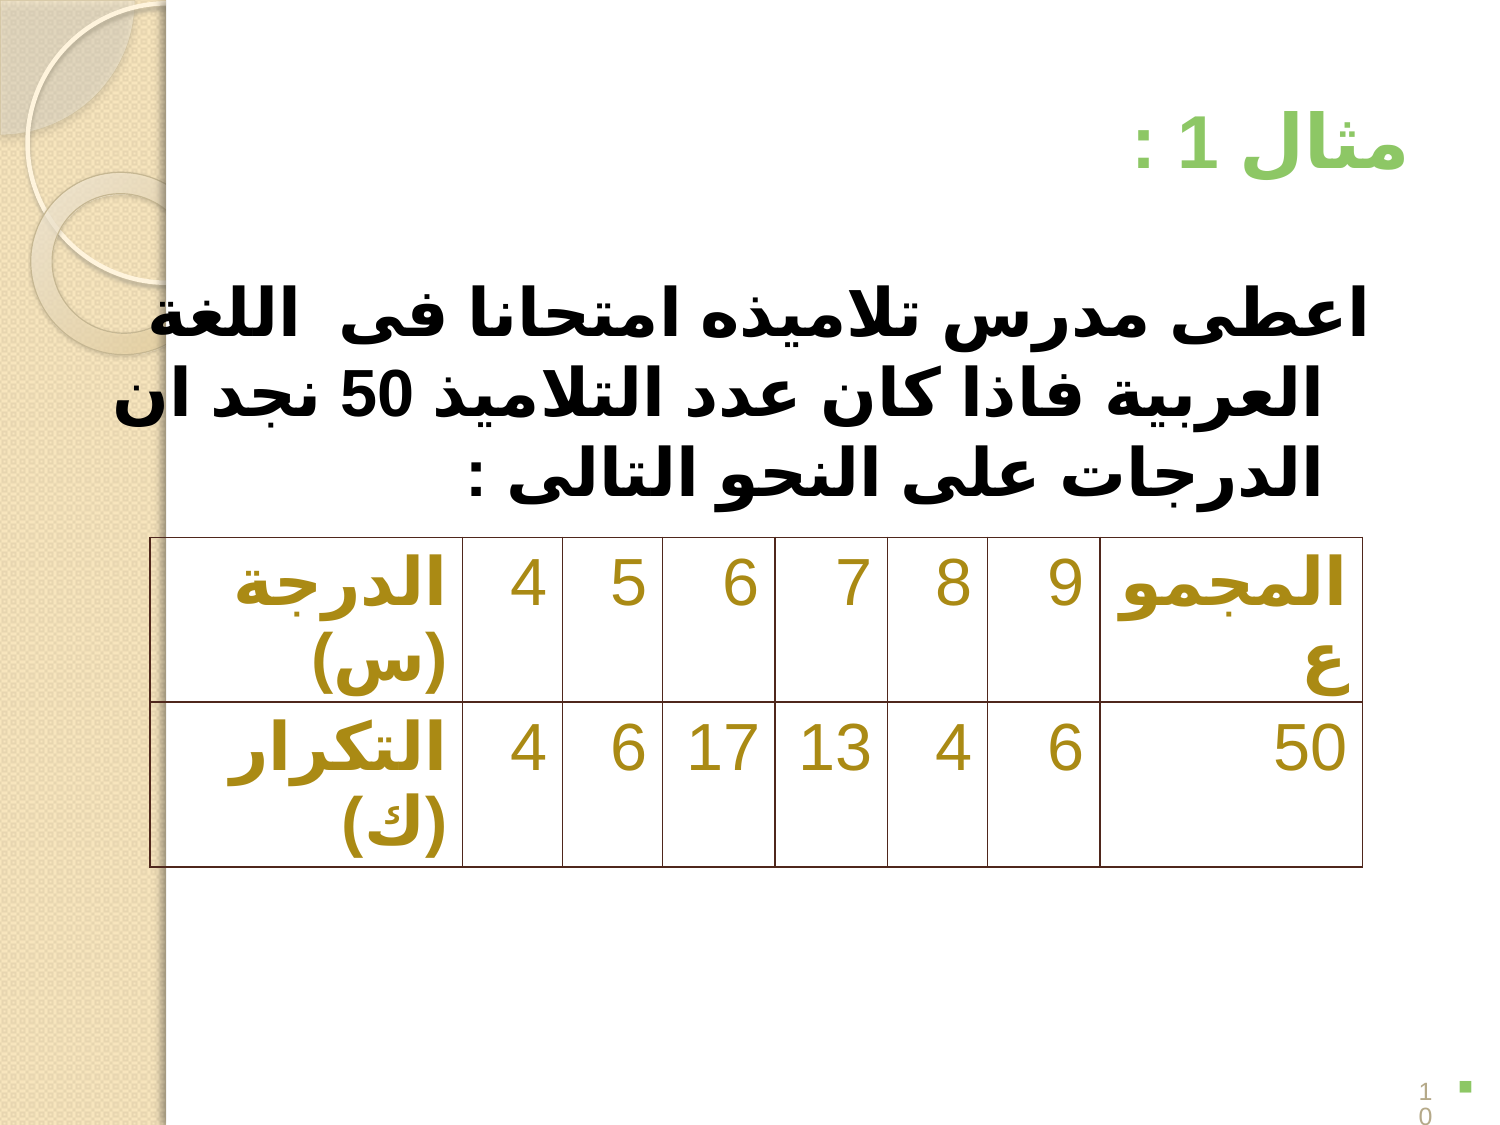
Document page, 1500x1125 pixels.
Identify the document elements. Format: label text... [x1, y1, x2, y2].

slide_number 10 [1413, 1034, 1488, 1113]
table_cell 17 [663, 703, 774, 866]
table_cell 6 [988, 703, 1099, 866]
table_cell 13 [776, 703, 887, 866]
table_cell 6 [563, 703, 662, 866]
title مثال 1 : [75, 45, 1425, 233]
list اعطى مدرس تلاميذه امتحانا فى اللغة العربية فاذا كان عدد التلاميذ 50 نجد ان الدرجات على النحو التالى : [74, 262, 1401, 619]
table_cell 4 [463, 703, 562, 866]
table_header 7 [776, 538, 887, 701]
table_cell 50 [1101, 703, 1362, 866]
table_header 8 [888, 538, 987, 701]
table_header الدرجة (س) [151, 538, 462, 701]
table_header 6 [663, 538, 774, 701]
table_header المجموع [1101, 538, 1362, 701]
table_cell 4 [888, 703, 987, 866]
table_cell التكرار (ك) [151, 703, 462, 866]
table_header 4 [463, 538, 562, 701]
table_header 9 [988, 538, 1099, 701]
table_header 5 [563, 538, 662, 701]
